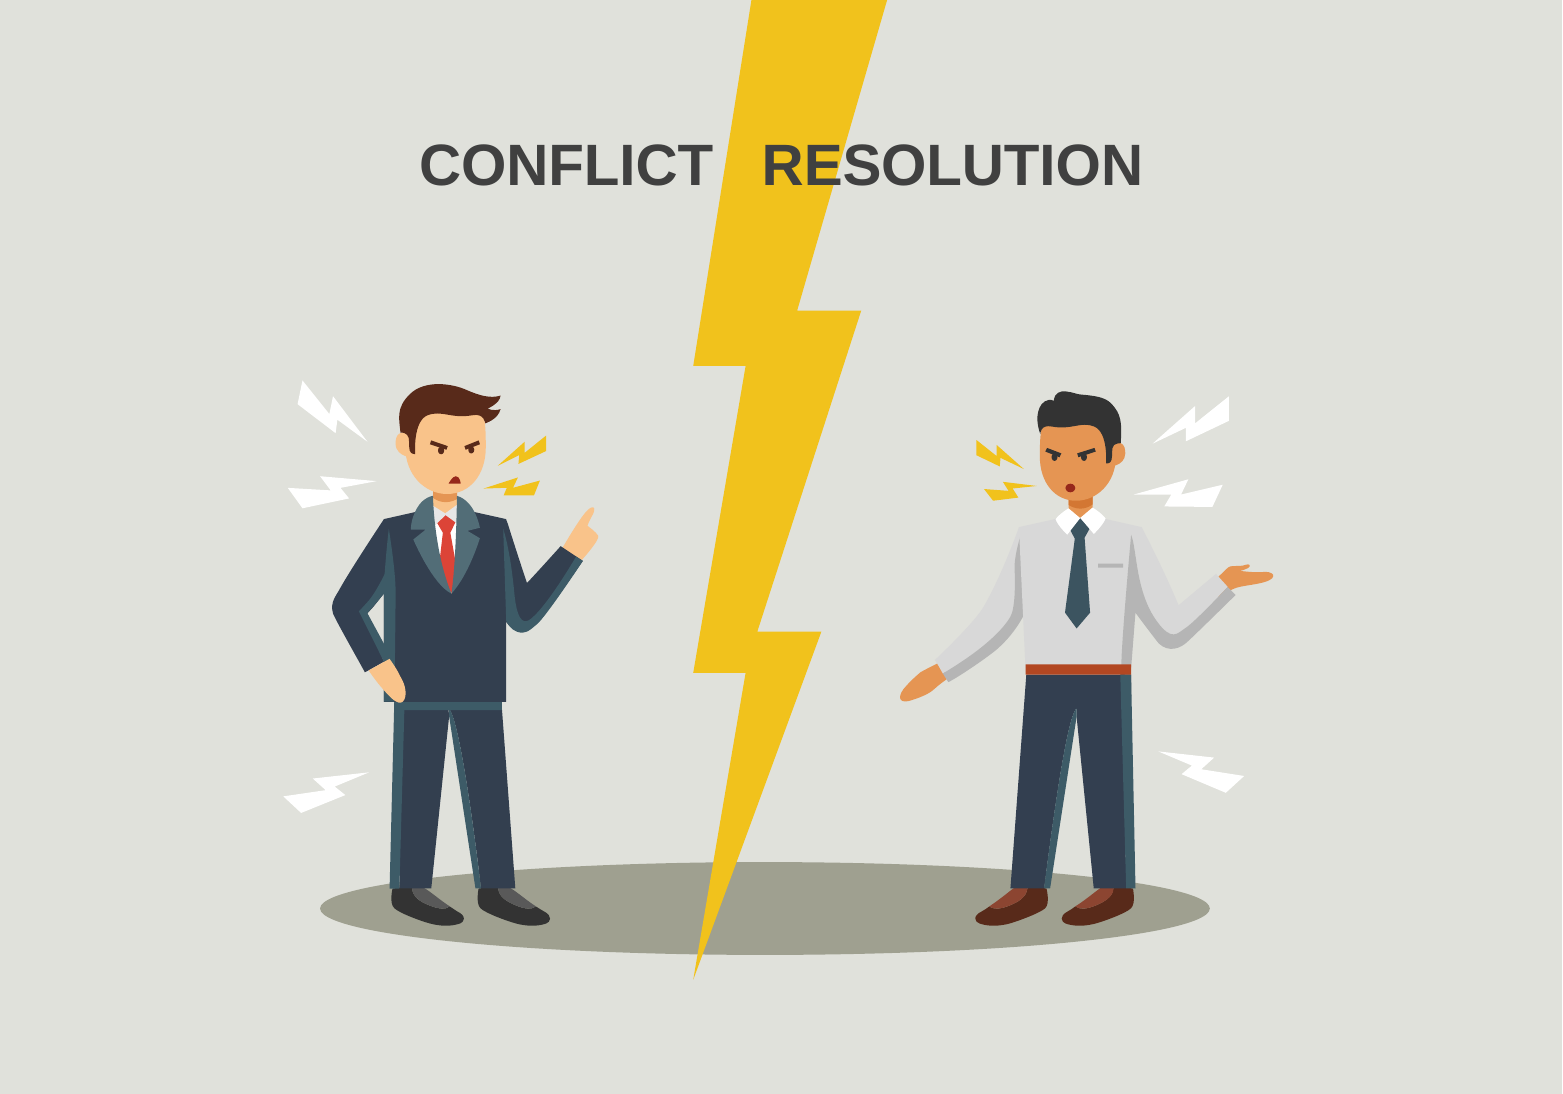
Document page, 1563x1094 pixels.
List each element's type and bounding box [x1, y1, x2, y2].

text_box [283, 0, 1280, 980]
